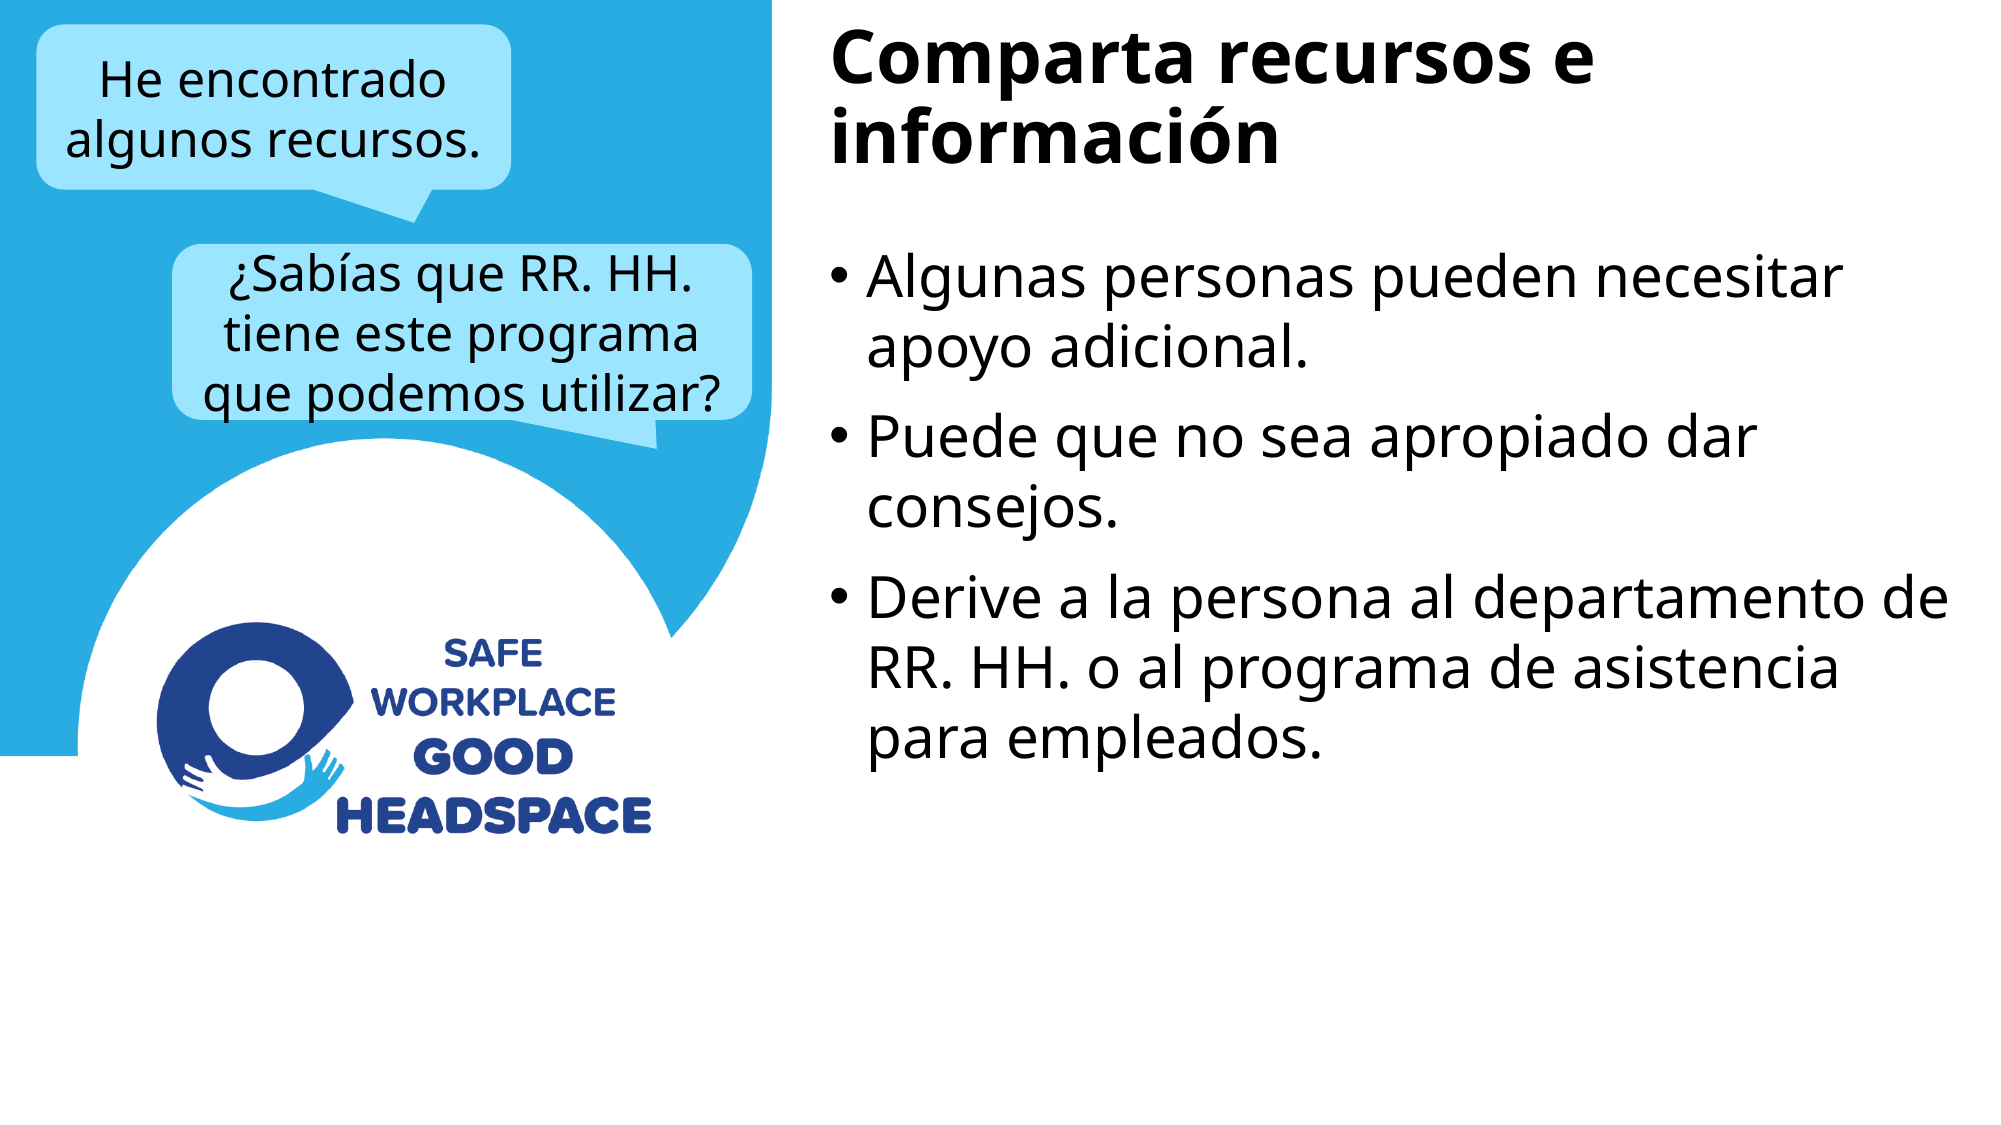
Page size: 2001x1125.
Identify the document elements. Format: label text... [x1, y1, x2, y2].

text_box ¿Sabías que RR. HH. tiene este programa que podemos utilizar? [171, 242, 754, 451]
picture [0, 0, 2000, 1125]
list Algunas personas pueden necesitar apoyo adicional. Puede que no sea apropiado dar consejos. Derive a la persona al departamento de RR. HH. o al programa de asistencia para empleados. [814, 231, 1988, 1068]
text_box He encontrado algunos recursos. [35, 23, 513, 225]
title Comparta recursos e información [814, 11, 1988, 188]
